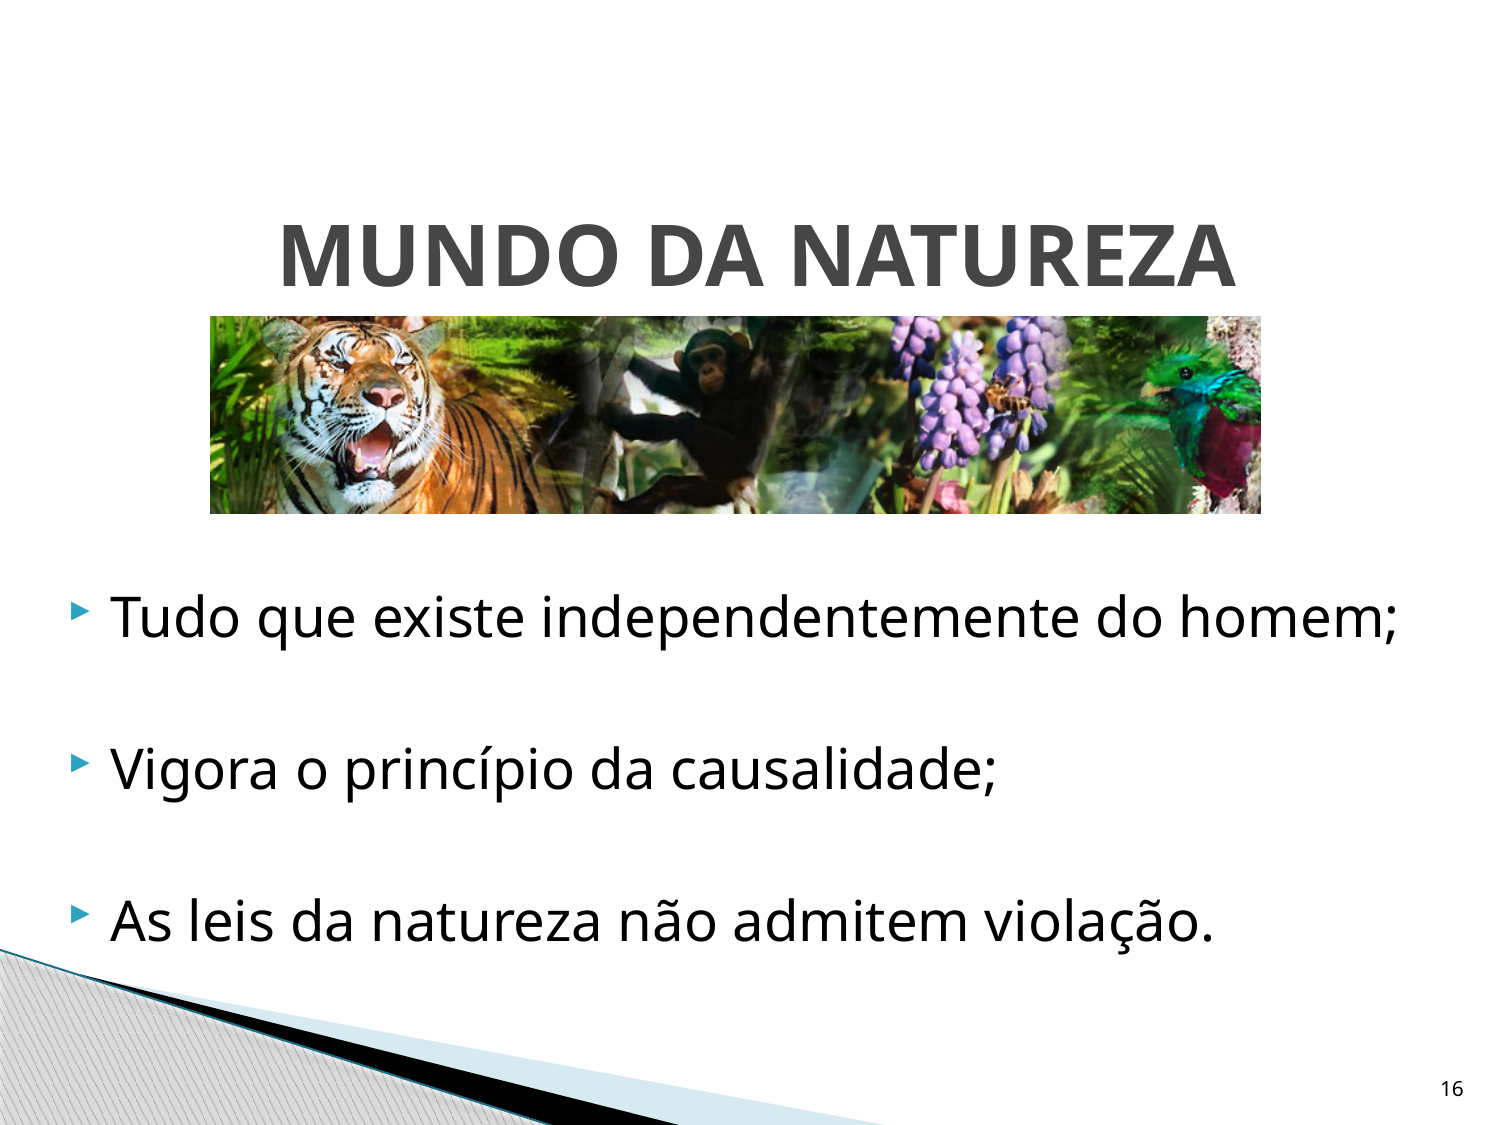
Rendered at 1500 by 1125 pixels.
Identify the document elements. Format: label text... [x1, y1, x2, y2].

picture [210, 316, 1262, 514]
title MUNDO DA NATUREZA [82, 187, 1432, 317]
slide_number 16 [1418, 1051, 1479, 1112]
list Tudo que existe independentemente do homem; Vigora o princípio da causalidade; As leis da natureza não admitem violação. [35, 574, 1465, 1079]
